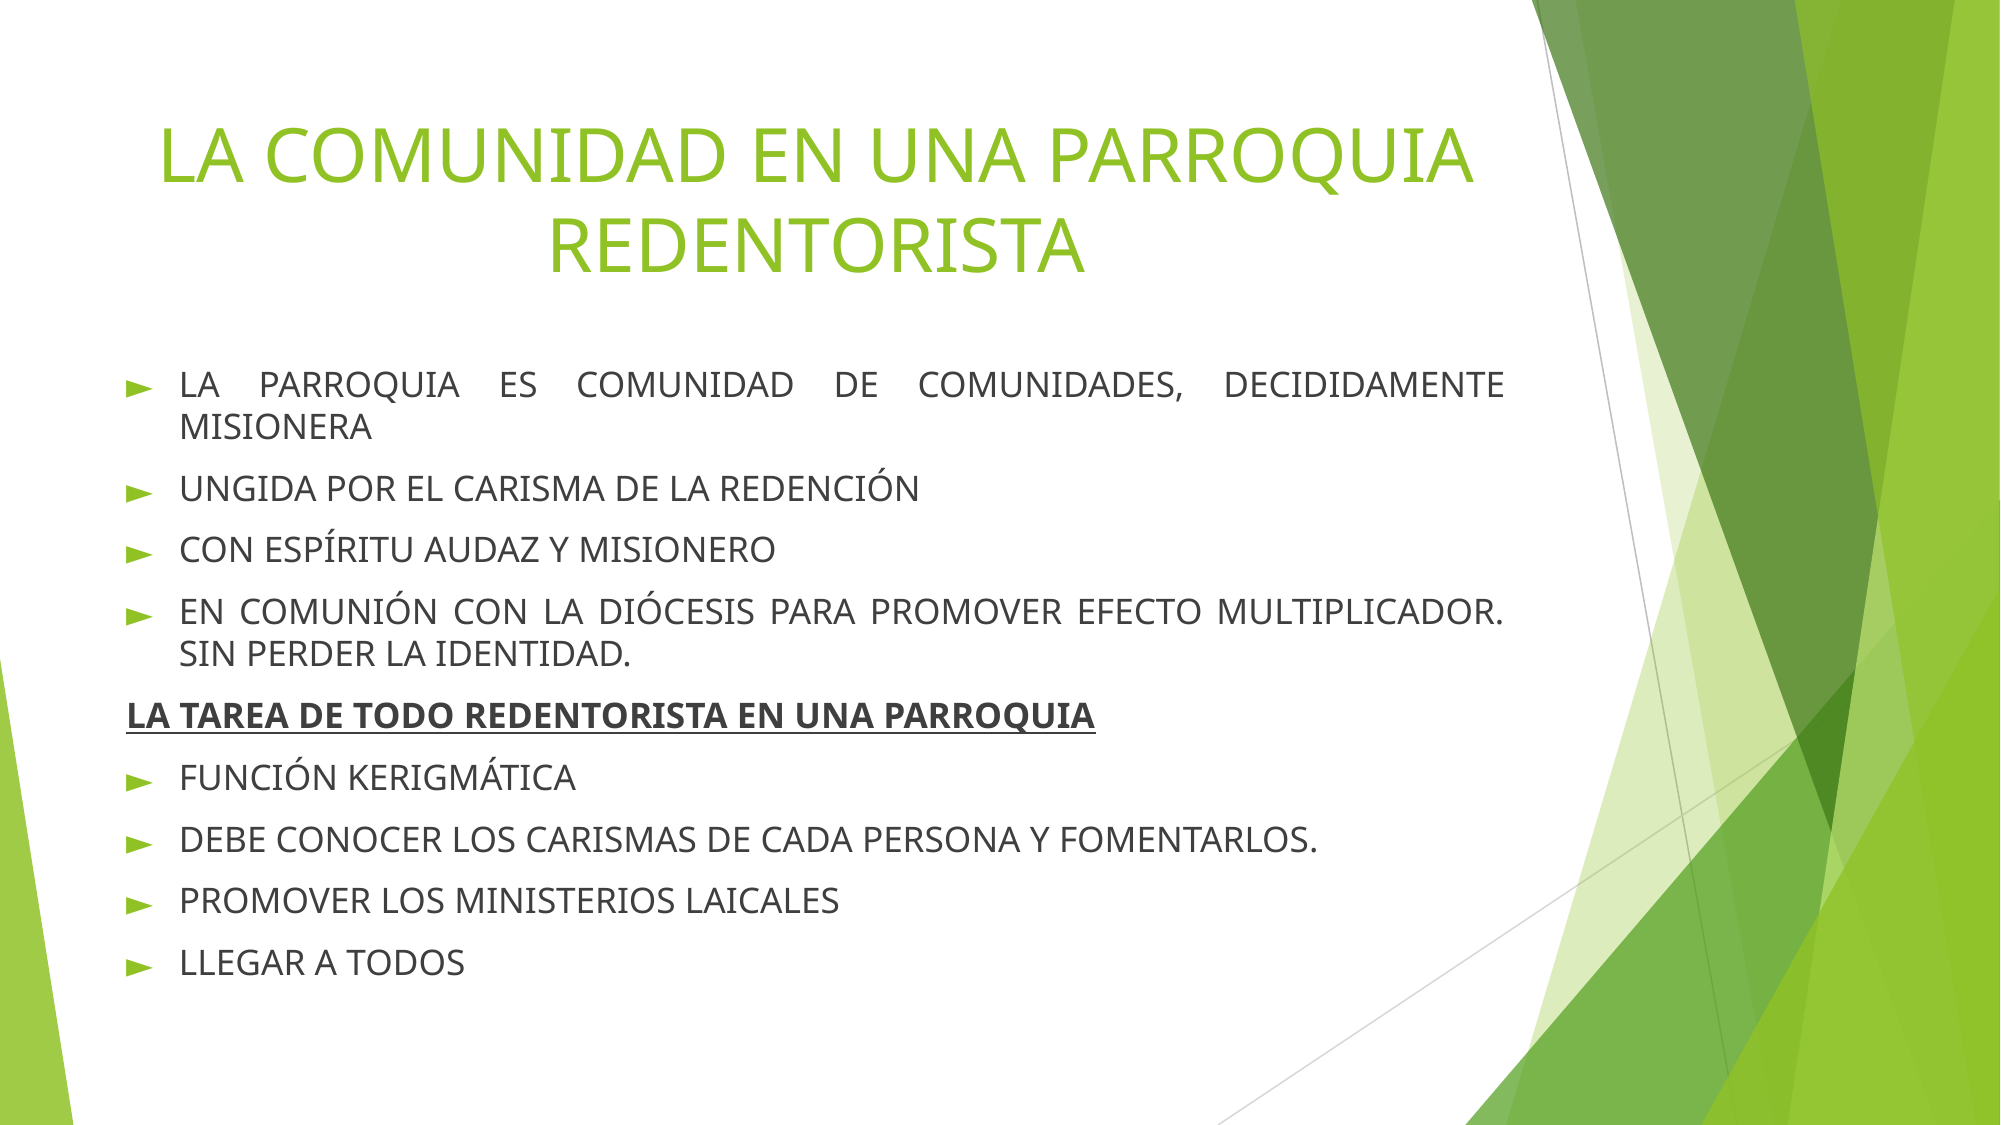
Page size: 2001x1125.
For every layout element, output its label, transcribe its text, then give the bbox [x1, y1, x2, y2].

list LA PARROQUIA ES COMUNIDAD DE COMUNIDADES, DECIDIDAMENTE MISIONERA UNGIDA POR EL CARISMA DE LA REDENCIÓN CON ESPÍRITU AUDAZ Y MISIONERO EN COMUNIÓN CON LA DIÓCESIS PARA PROMOVER EFECTO MULTIPLICADOR. SIN PERDER LA IDENTIDAD. LA TAREA DE TODO REDENTORISTA EN UNA PARROQUIA FUNCIÓN KERIGMÁTICA DEBE CONOCER LOS CARISMAS DE CADA PERSONA Y FOMENTARLOS. PROMOVER LOS MINISTERIOS LAICALES LLEGAR A TODOS [111, 354, 1522, 992]
title LA COMUNIDAD EN UNA PARROQUIA REDENTORISTA [111, 99, 1522, 317]
